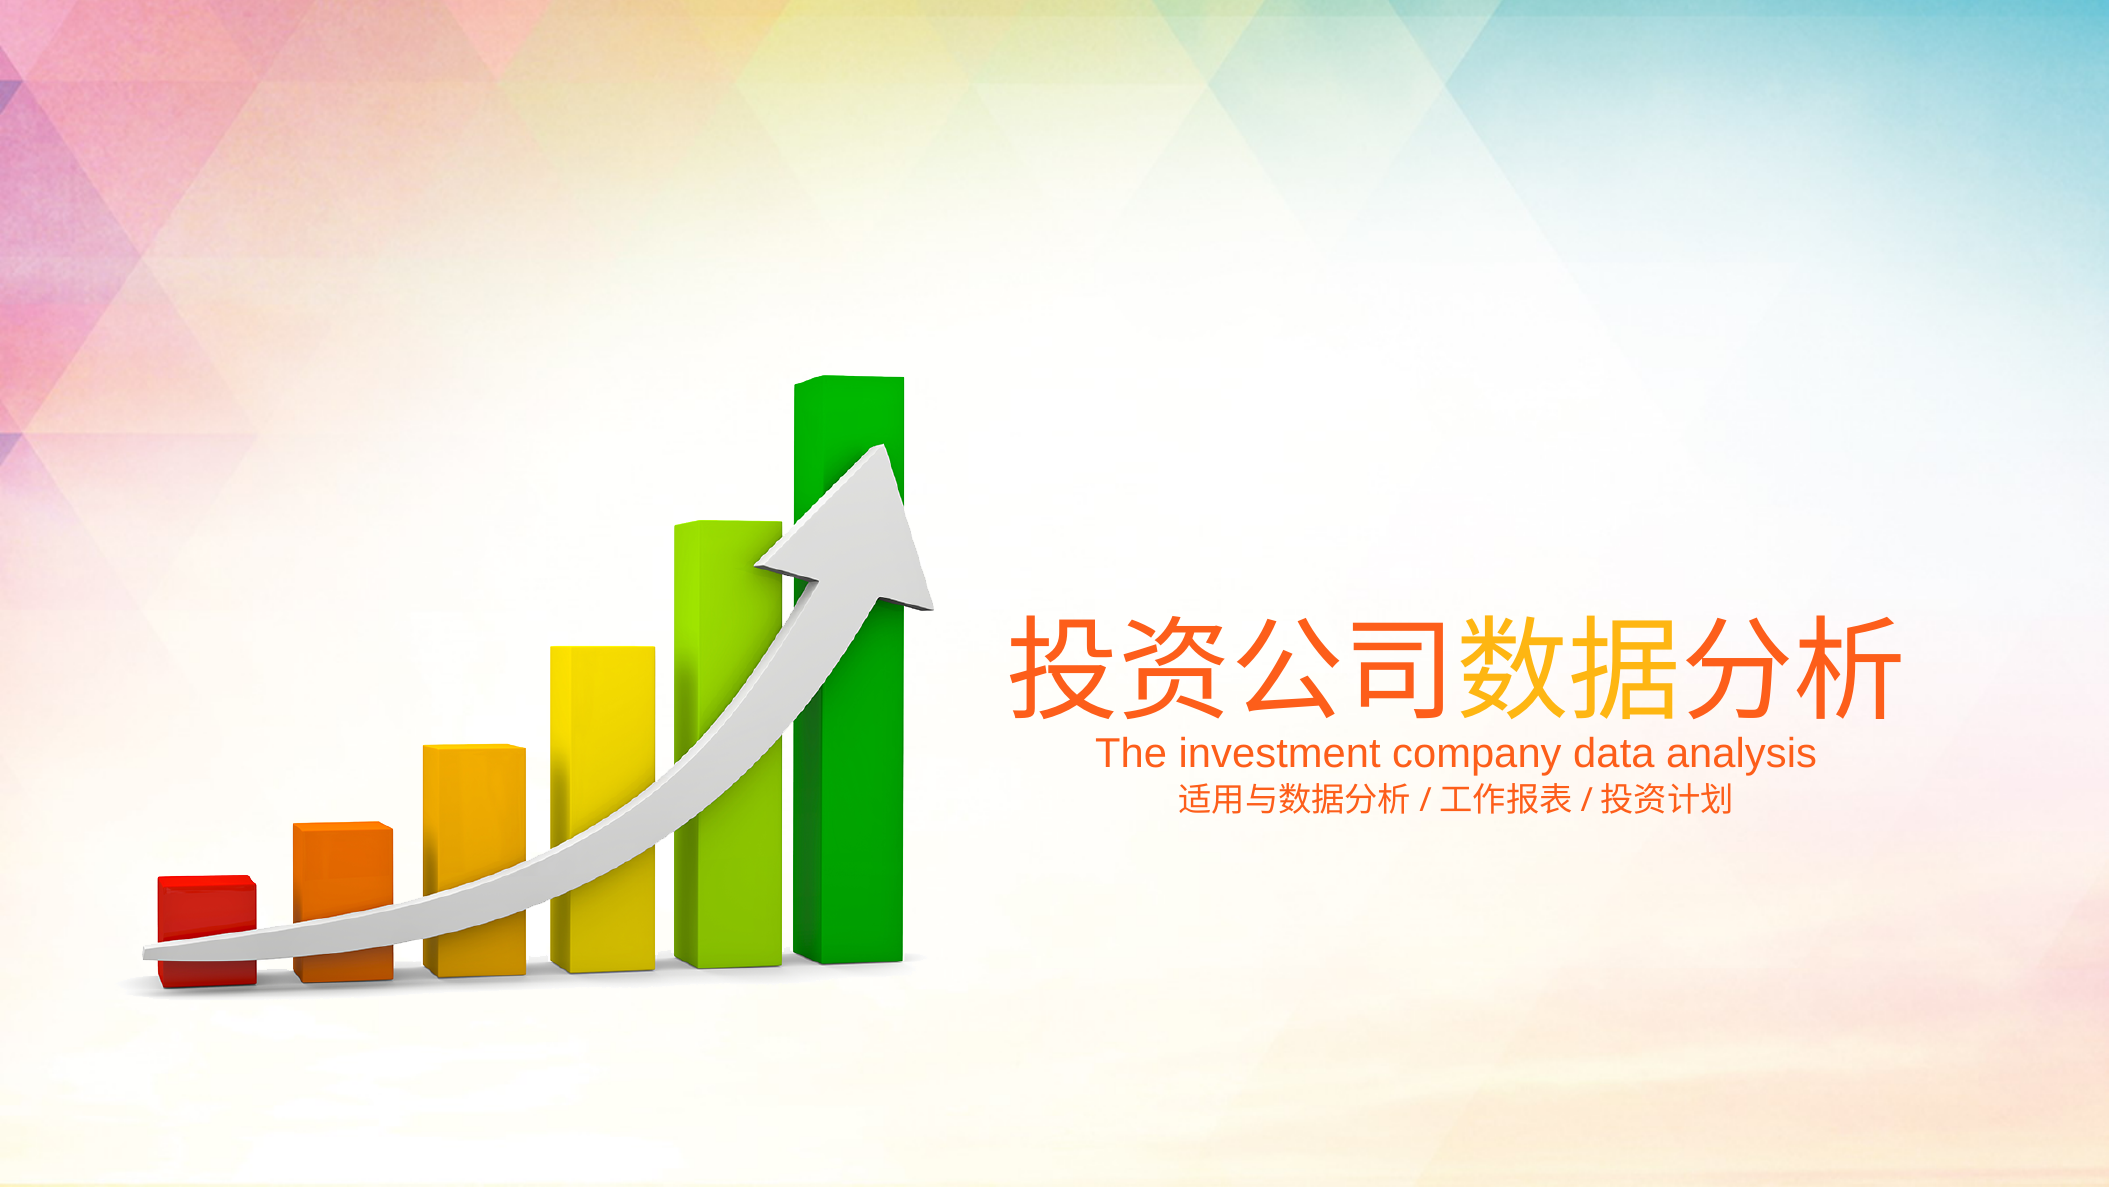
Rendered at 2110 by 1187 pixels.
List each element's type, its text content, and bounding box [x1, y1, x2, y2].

picture [0, 0, 2109, 1187]
text_box 投资公司数据分析 [991, 590, 1941, 740]
text_box The investment company data analysis [1022, 740, 1891, 784]
text_box 适用与数据分析/工作报表/投资计划 [1081, 771, 1832, 826]
